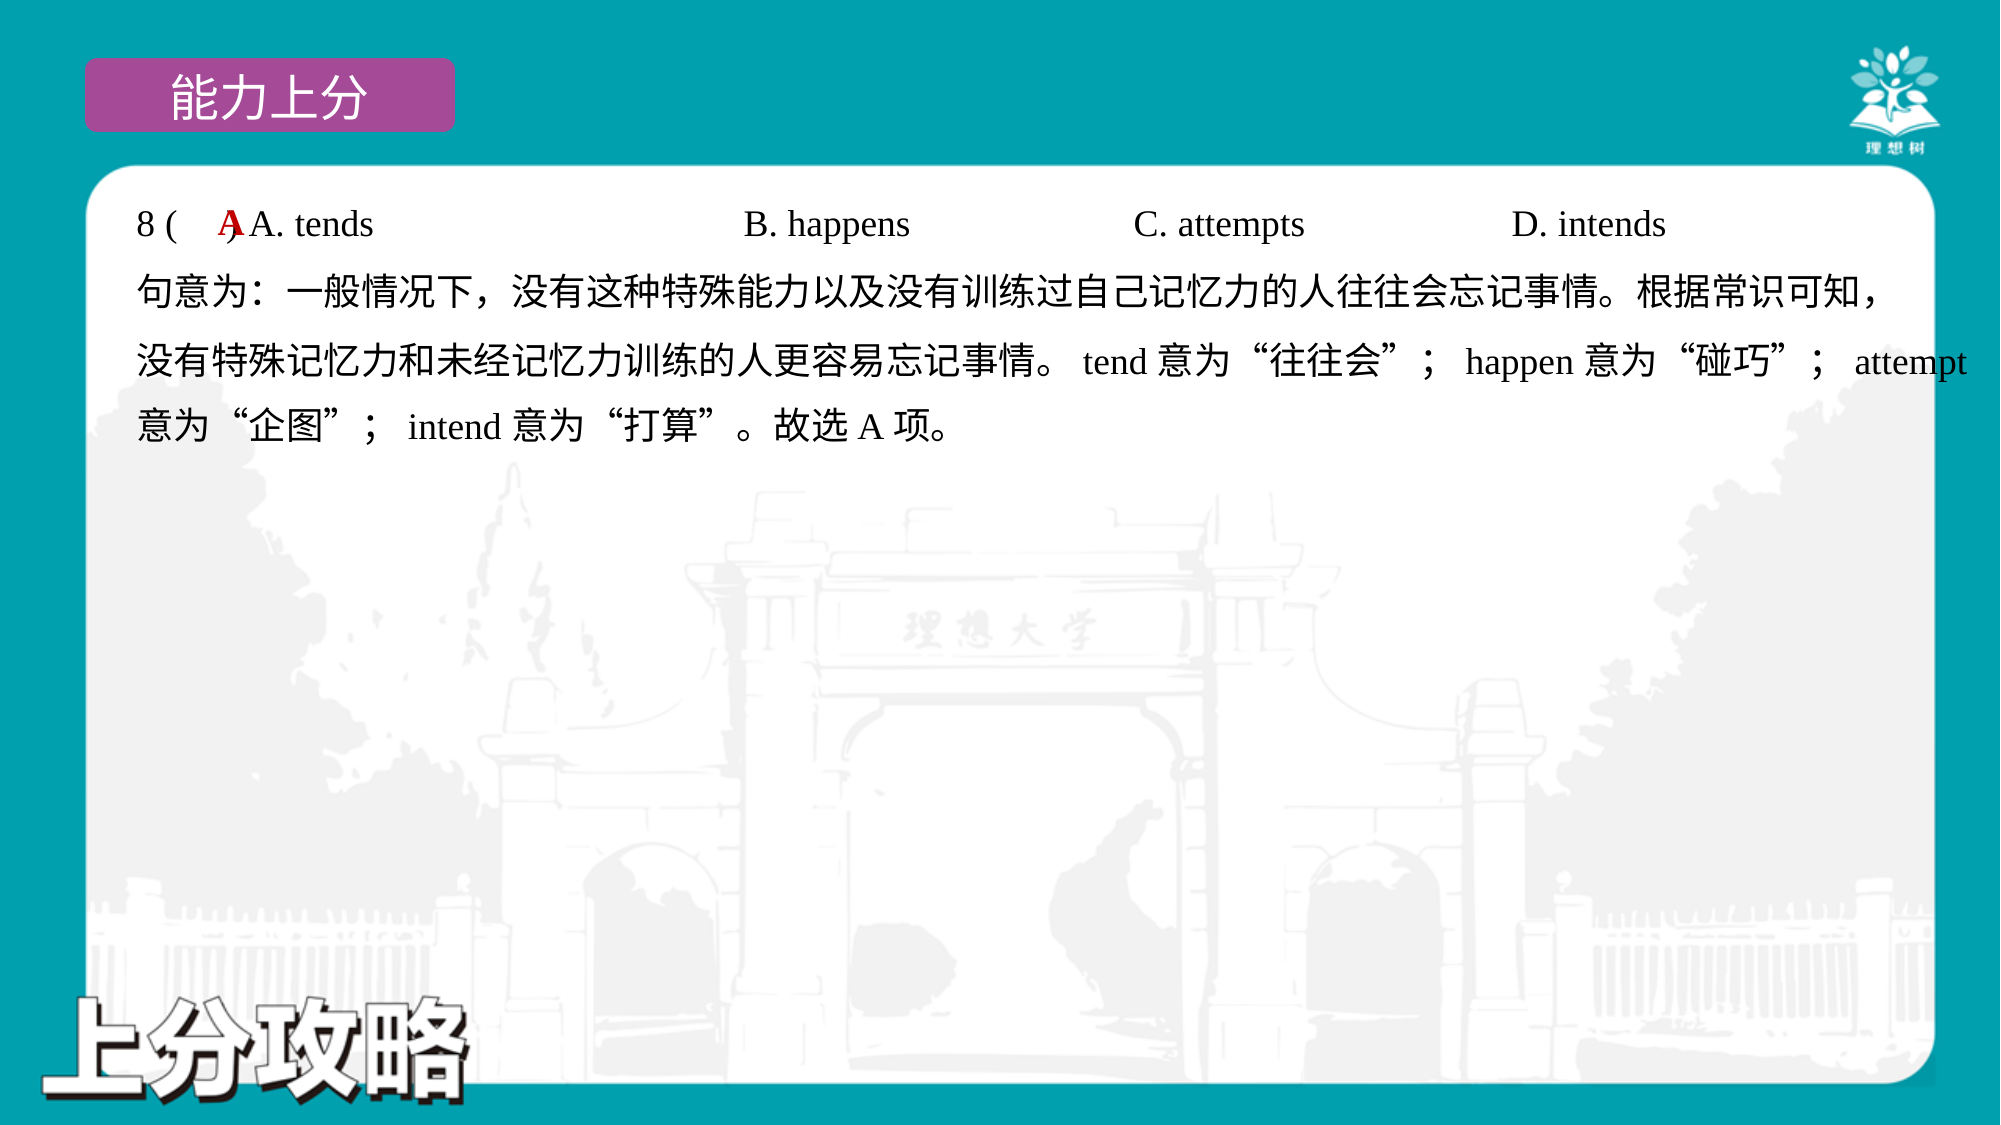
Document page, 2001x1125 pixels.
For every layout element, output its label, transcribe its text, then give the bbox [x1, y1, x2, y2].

picture [0, 0, 2000, 1125]
text_box 8 ( ) A. tends B. happens C. attempts D. intends [136, 176, 1865, 237]
text_box 句意为：一般情况下，没有这种特殊能力以及没有训练过自己记忆力的人往往会忘记事情。根据常识可知， 没有特殊记忆力和未经记忆力训练的人更容易忘记事情。tend意为“往往会”；happen意为“碰巧”；attempt 意为“企图”；intend意为“打算”。故选A项。 [136, 244, 1865, 441]
text_box A [204, 176, 259, 236]
